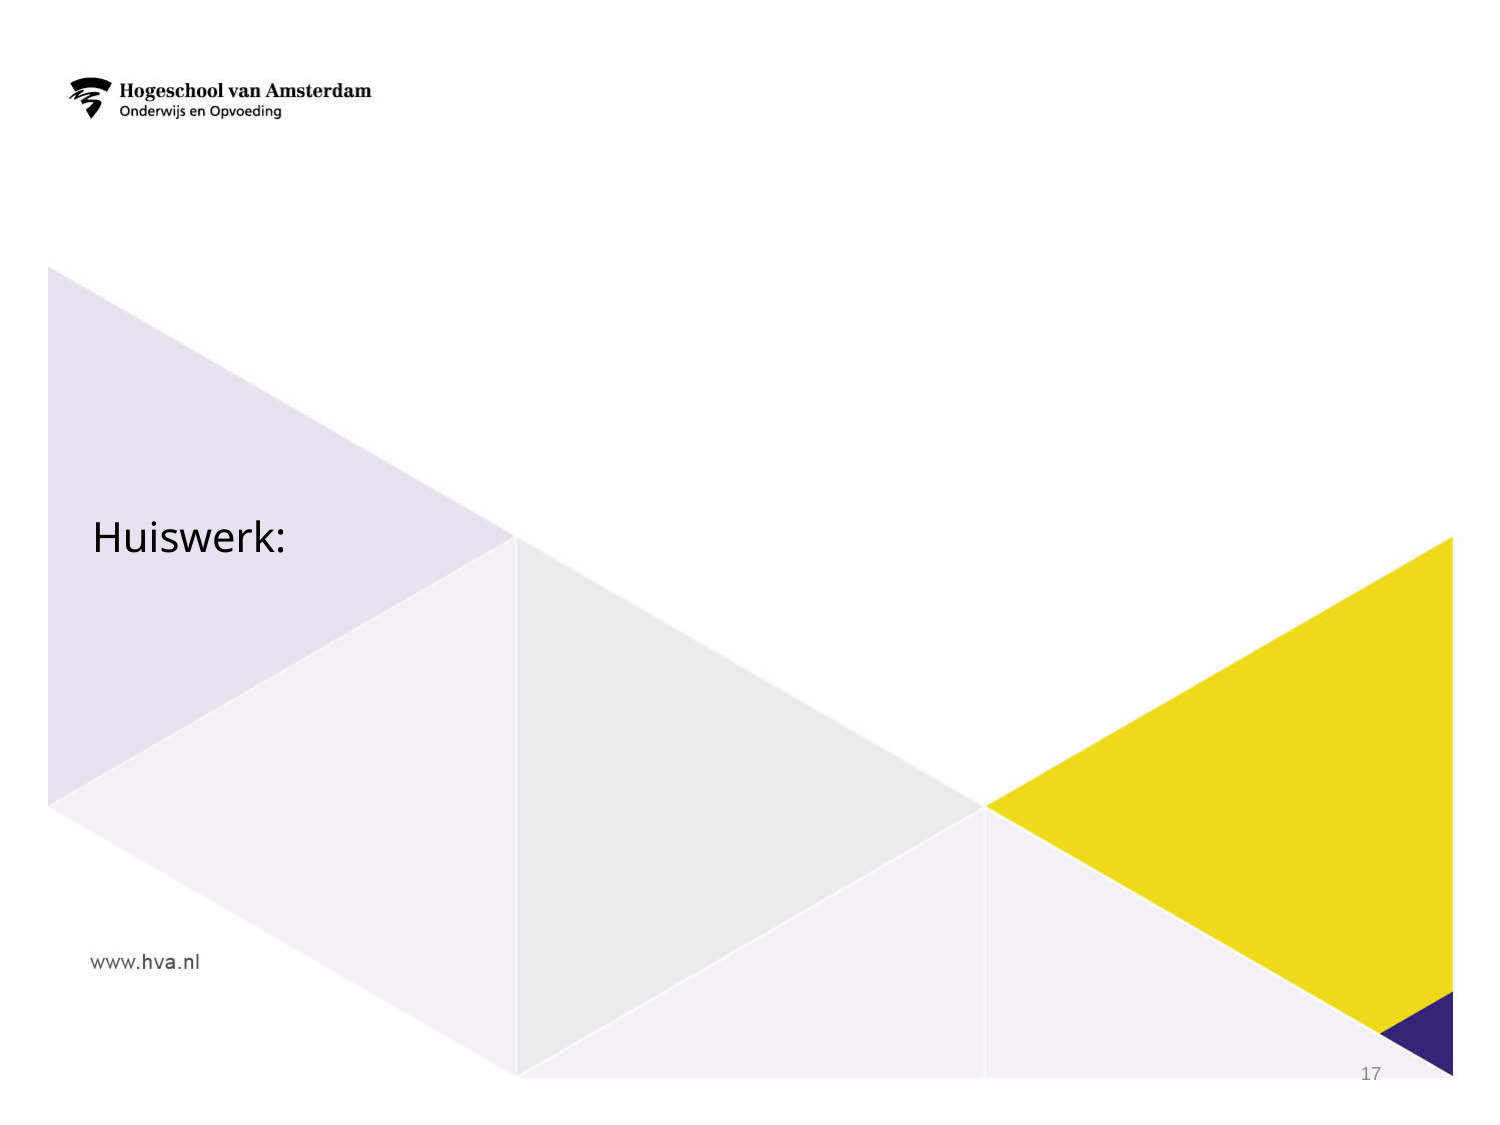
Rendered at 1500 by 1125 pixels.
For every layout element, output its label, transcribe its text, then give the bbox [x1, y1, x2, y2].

slide_number 17 [1059, 1042, 1397, 1103]
picture [0, 0, 1500, 1125]
title Huiswerk: [77, 149, 1428, 928]
